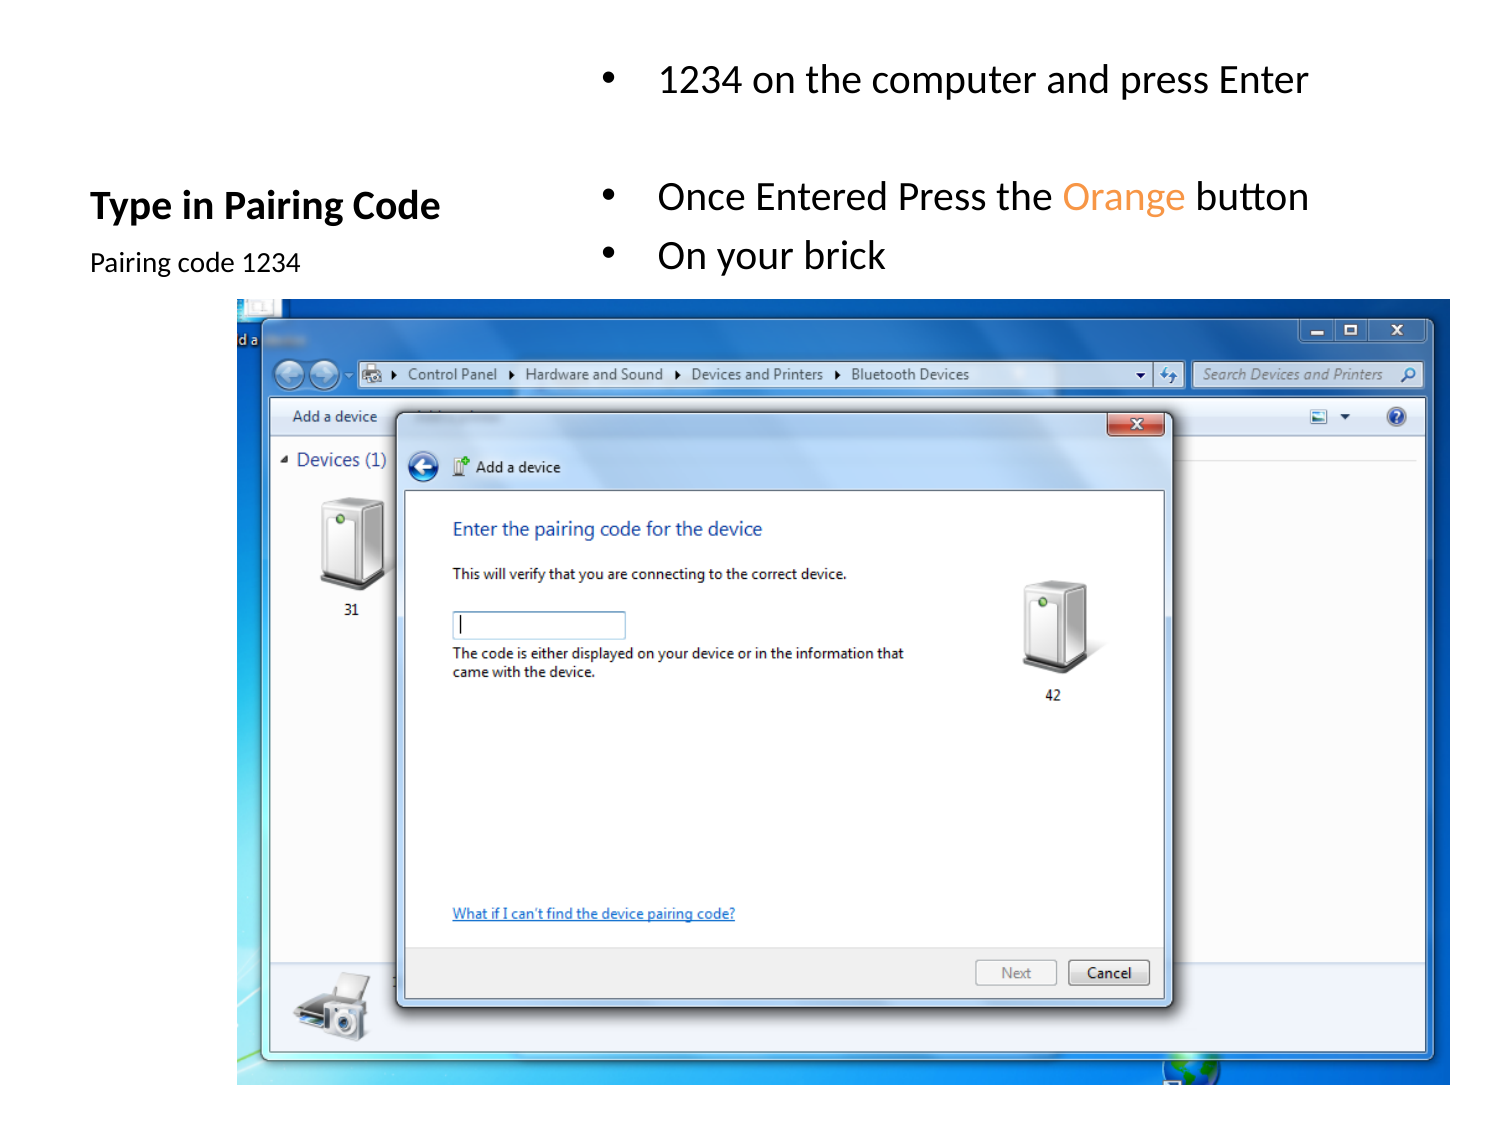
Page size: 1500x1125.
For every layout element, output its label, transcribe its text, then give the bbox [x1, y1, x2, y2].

list Pairing code 1234 [75, 235, 569, 1005]
picture [237, 298, 1451, 1085]
list 1234 on the computer and press Enter Once Entered Press the Orange button On your brick [586, 44, 1425, 297]
title Type in Pairing Code [75, 44, 569, 235]
